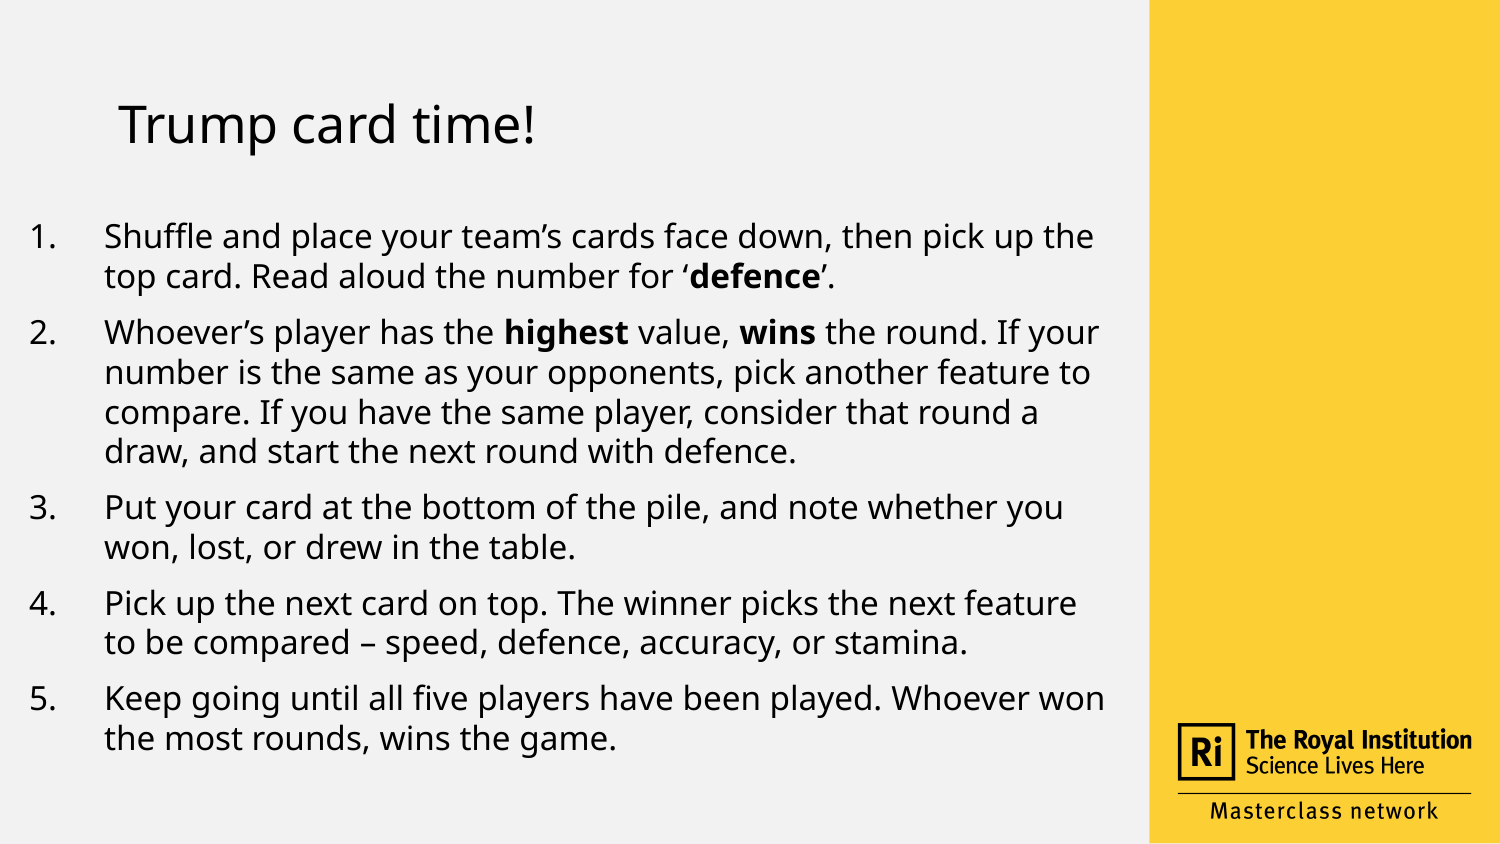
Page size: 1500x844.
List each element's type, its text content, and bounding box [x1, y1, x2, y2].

picture [1149, 702, 1500, 844]
list Shuffle and place your team’s cards face down, then pick up the top card. Read aloud the number for ‘defence’. Whoever’s player has the highest value, wins the round. If your number is the same as your opponents, pick another feature to compare. If you have the same player, consider that round a draw, and start the next round with defence. Put your card at the bottom of the pile, and note whether you won, lost, or drew in the table. Pick up the next card on top. The winner picks the next feature to be compared – speed, defence, accuracy, or stamina. Keep going until all five players have been played. Whoever won the most rounds, wins the game. [14, 207, 1135, 827]
title Trump card time! [103, 44, 1397, 208]
